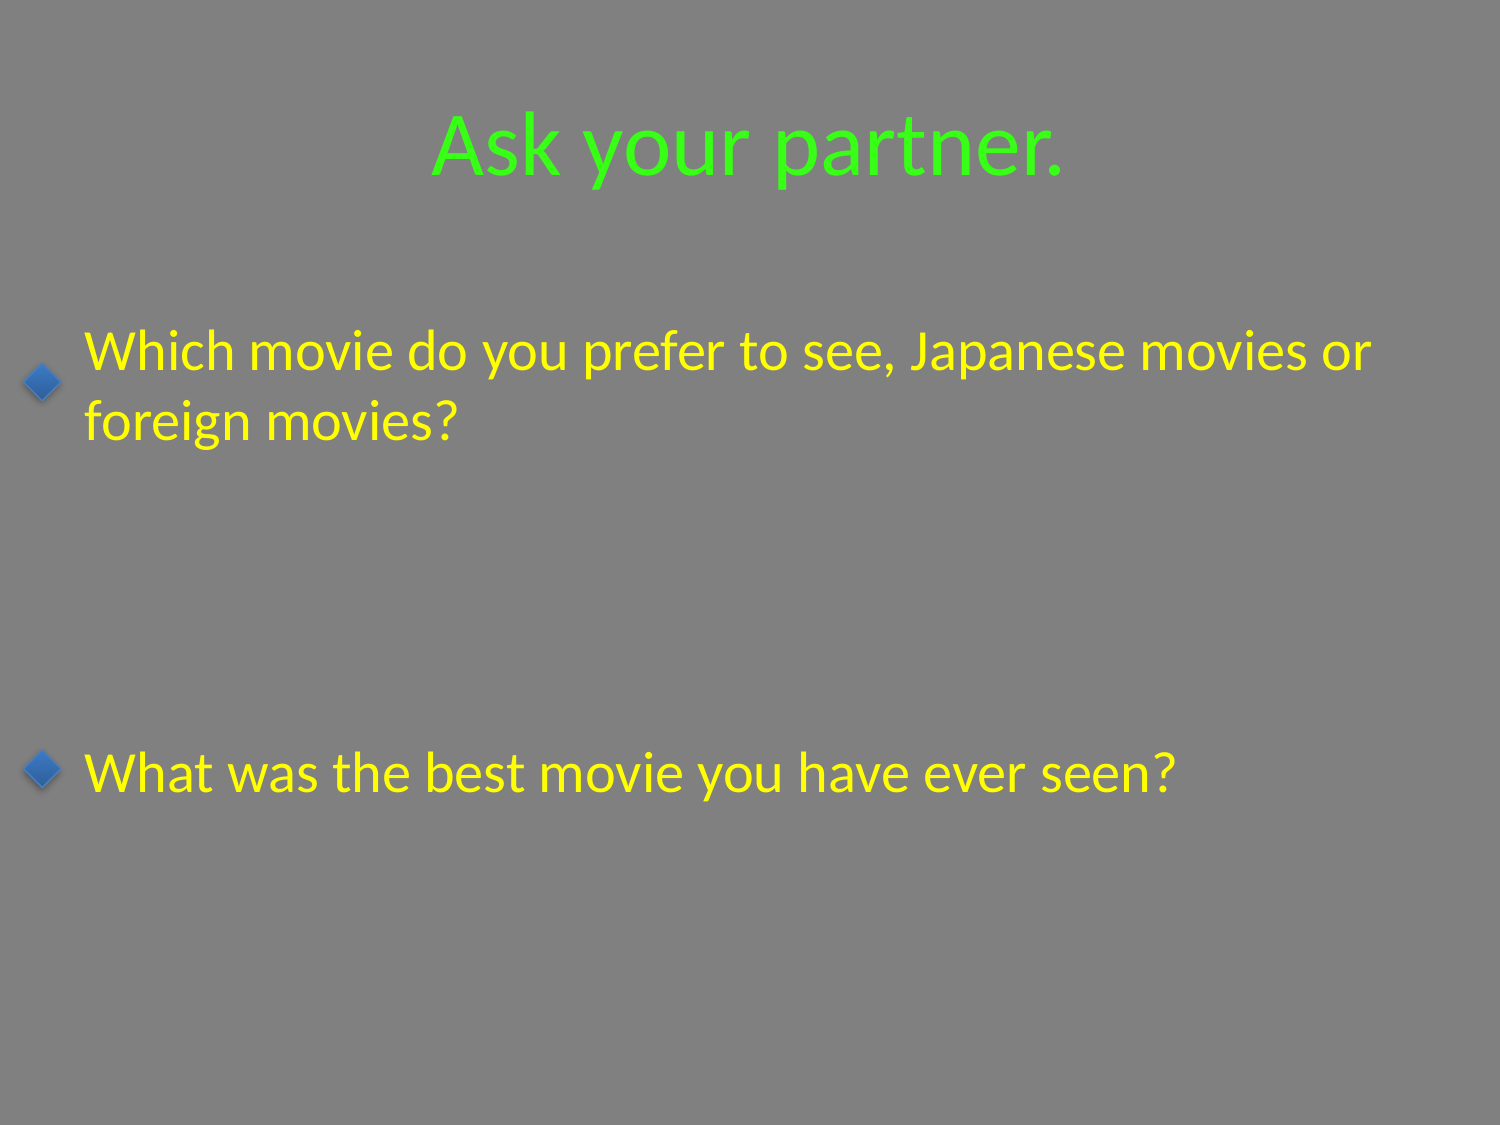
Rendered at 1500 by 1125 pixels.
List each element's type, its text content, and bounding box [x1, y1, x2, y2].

text_box [22, 362, 62, 402]
text_box [22, 749, 62, 789]
text_box Which movie do you prefer to see, Japanese movies or foreign movies? [70, 304, 1500, 460]
text_box What was the best movie you have ever seen? [70, 726, 1289, 812]
title Ask your partner. [75, 45, 1425, 233]
